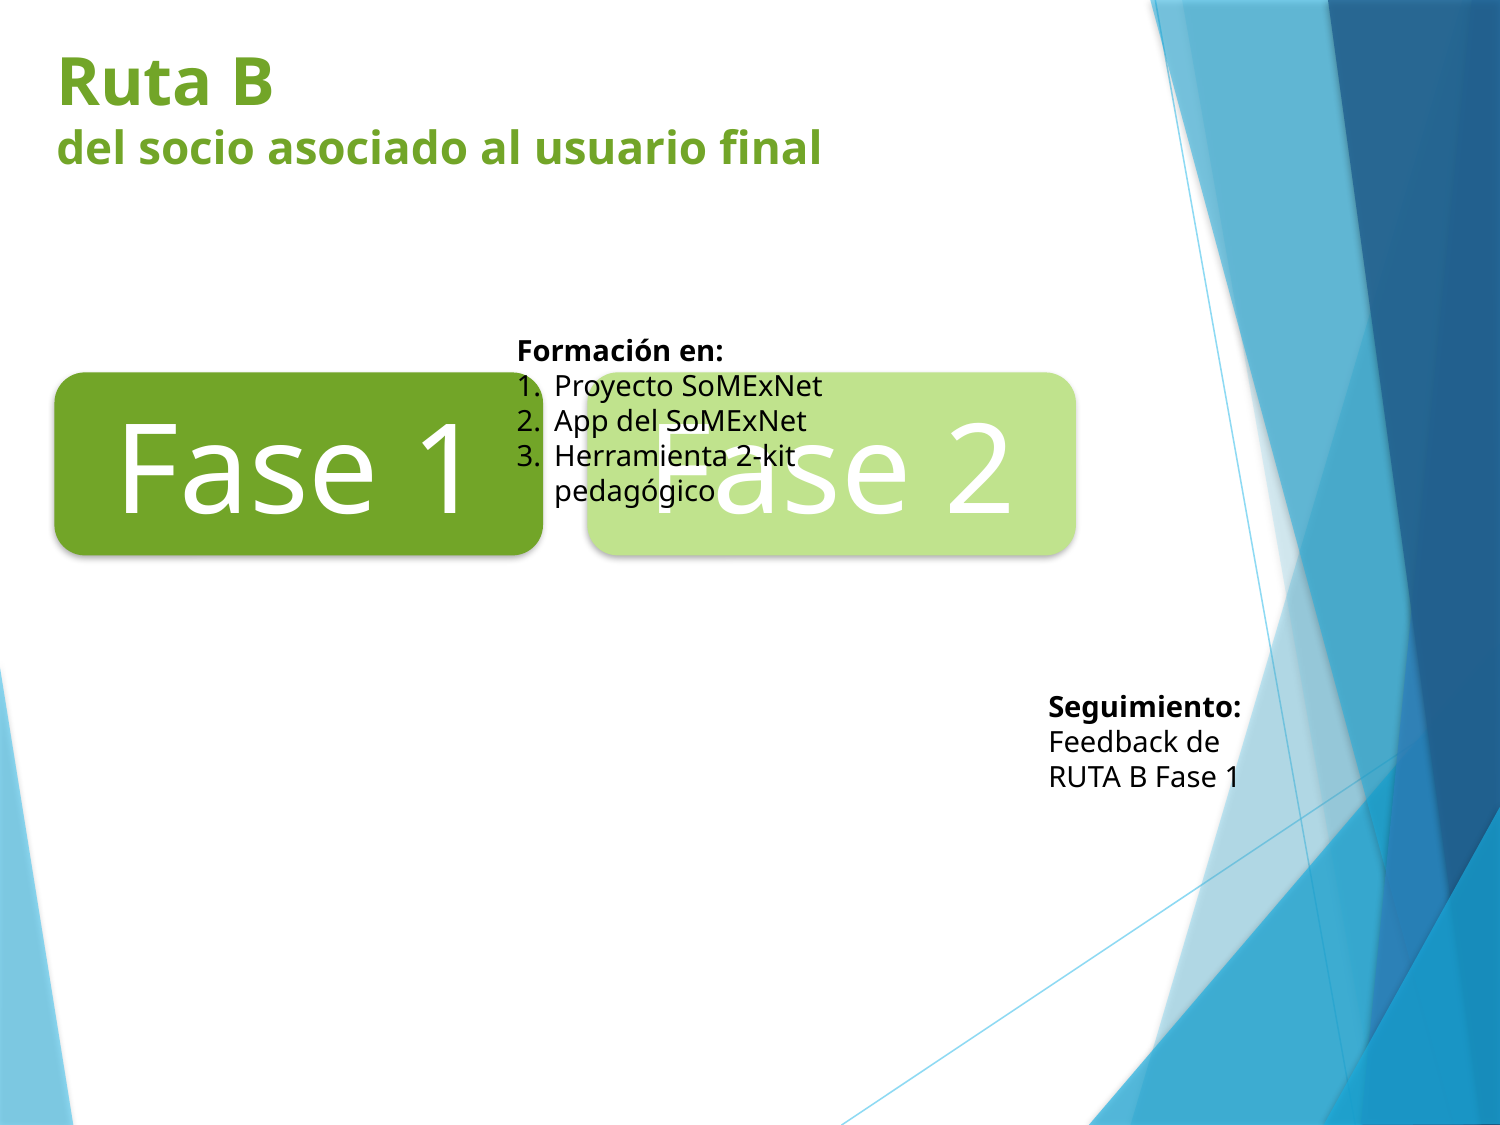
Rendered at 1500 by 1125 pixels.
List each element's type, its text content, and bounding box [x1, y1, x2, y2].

title Ruta B del socio asociado al usuario final [41, 30, 1415, 114]
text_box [53, 278, 1448, 879]
